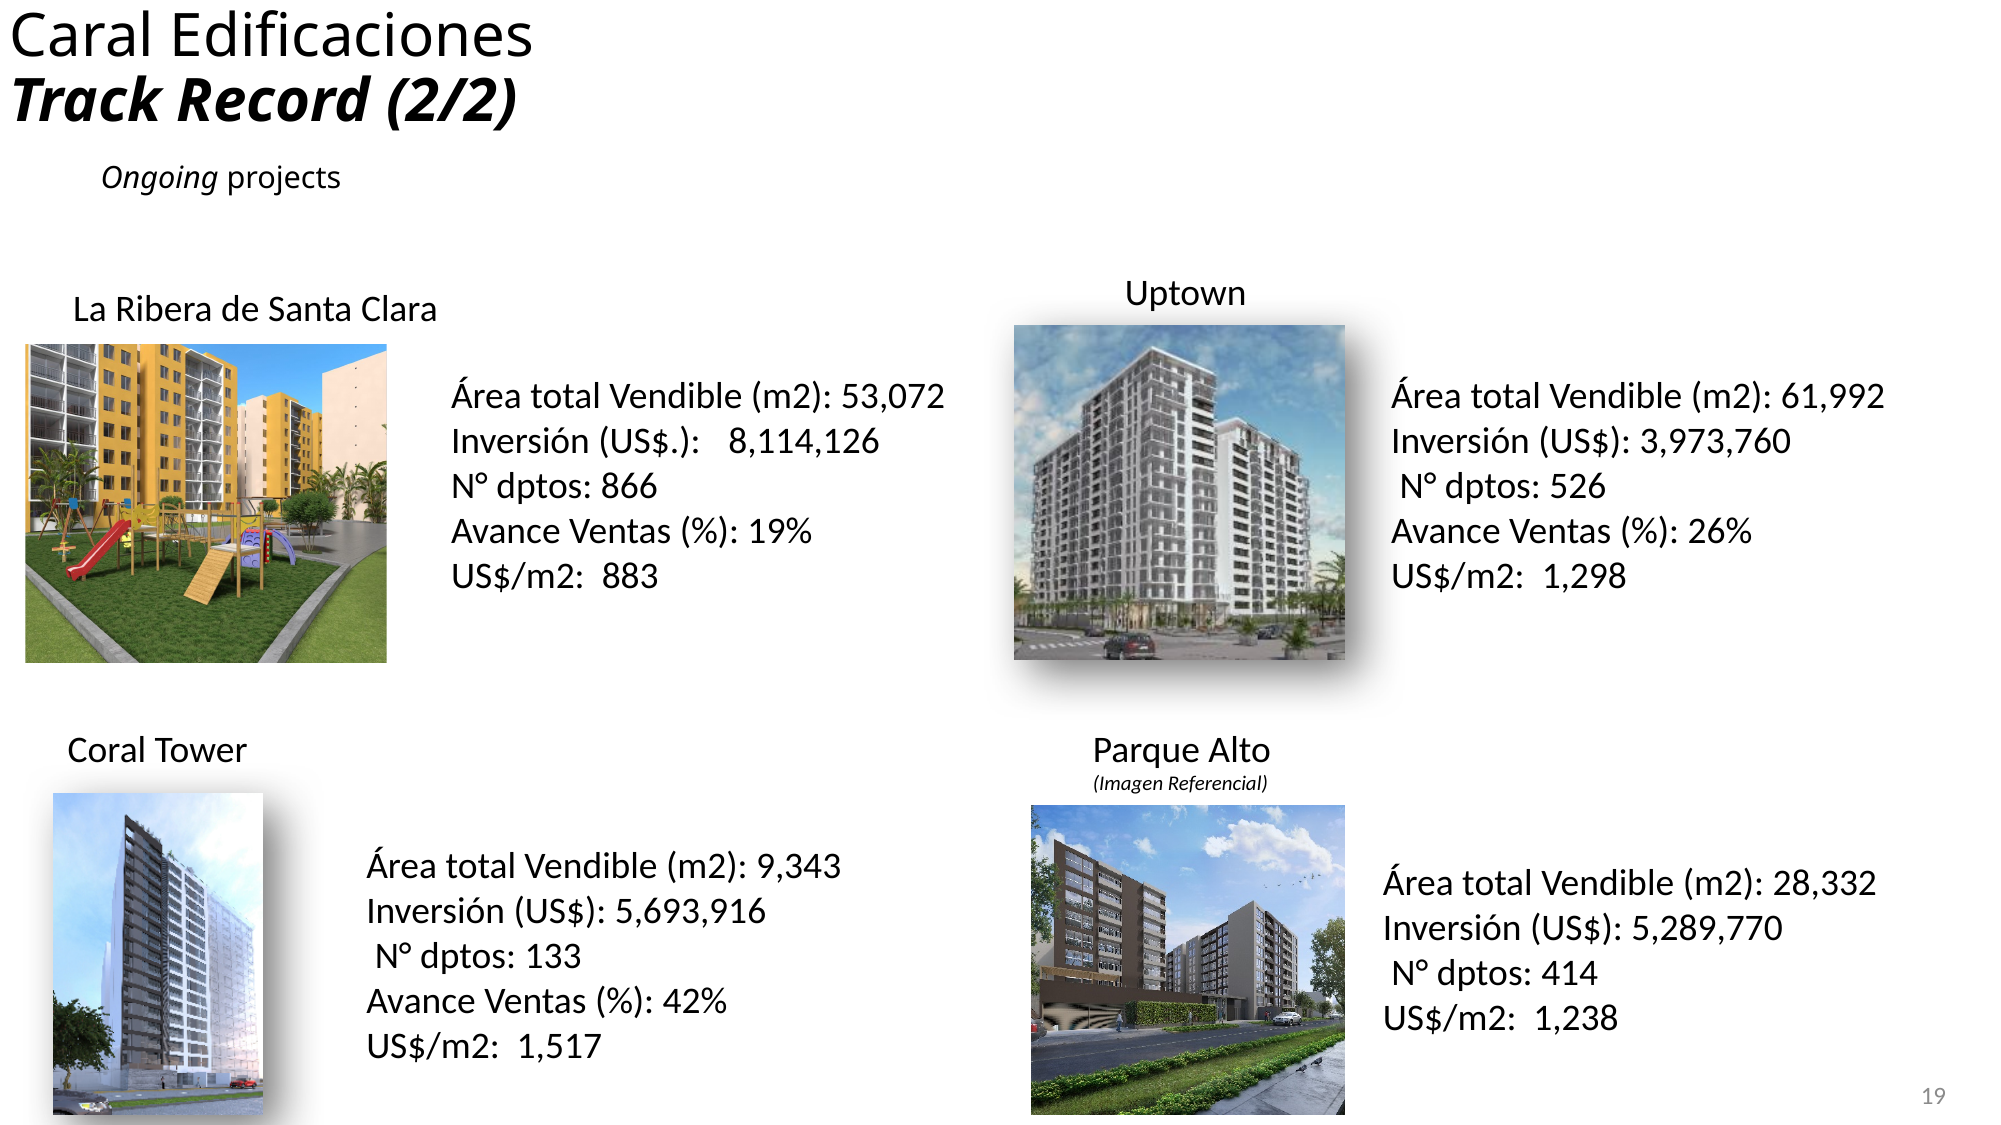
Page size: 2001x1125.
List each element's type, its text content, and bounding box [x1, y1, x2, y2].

picture [1014, 325, 1345, 660]
text_box Caral Edificaciones Track Record (2/2) [0, 0, 1720, 143]
picture [53, 793, 263, 1115]
picture [25, 344, 387, 663]
text_box Área total Vendible (m2): 61,992 Inversión (US$): 3,973,760 N° dptos: 526 Avance Ventas (%): 26% US$/m2: 1,298 [1376, 319, 2000, 604]
text_box Coral Tower [52, 717, 341, 822]
slide_number 19 [1494, 1065, 1962, 1125]
text_box Parque Alto (Imagen Referencial) [1078, 717, 1467, 802]
title Ongoing projects [85, 105, 1811, 204]
text_box La Ribera de Santa Clara [25, 276, 486, 337]
text_box Área total Vendible (m2): 9,343 Inversión (US$): 5,693,916 N° dptos: 133 Avance Ventas (%): 42% US$/m2: 1,517 [351, 789, 990, 1074]
text_box Uptown [1110, 260, 1334, 308]
text_box Área total Vendible (m2): 53,072 Inversión (US$.): 8,114,126 N° dptos: 866 Avance Ventas (%): 19% US$/m2: 883 [436, 319, 966, 649]
text_box Área total Vendible (m2): 28,332 Inversión (US$): 5,289,770 N° dptos: 414 US$/m2: 1,238 [1368, 805, 2000, 1046]
picture [1031, 805, 1345, 1115]
